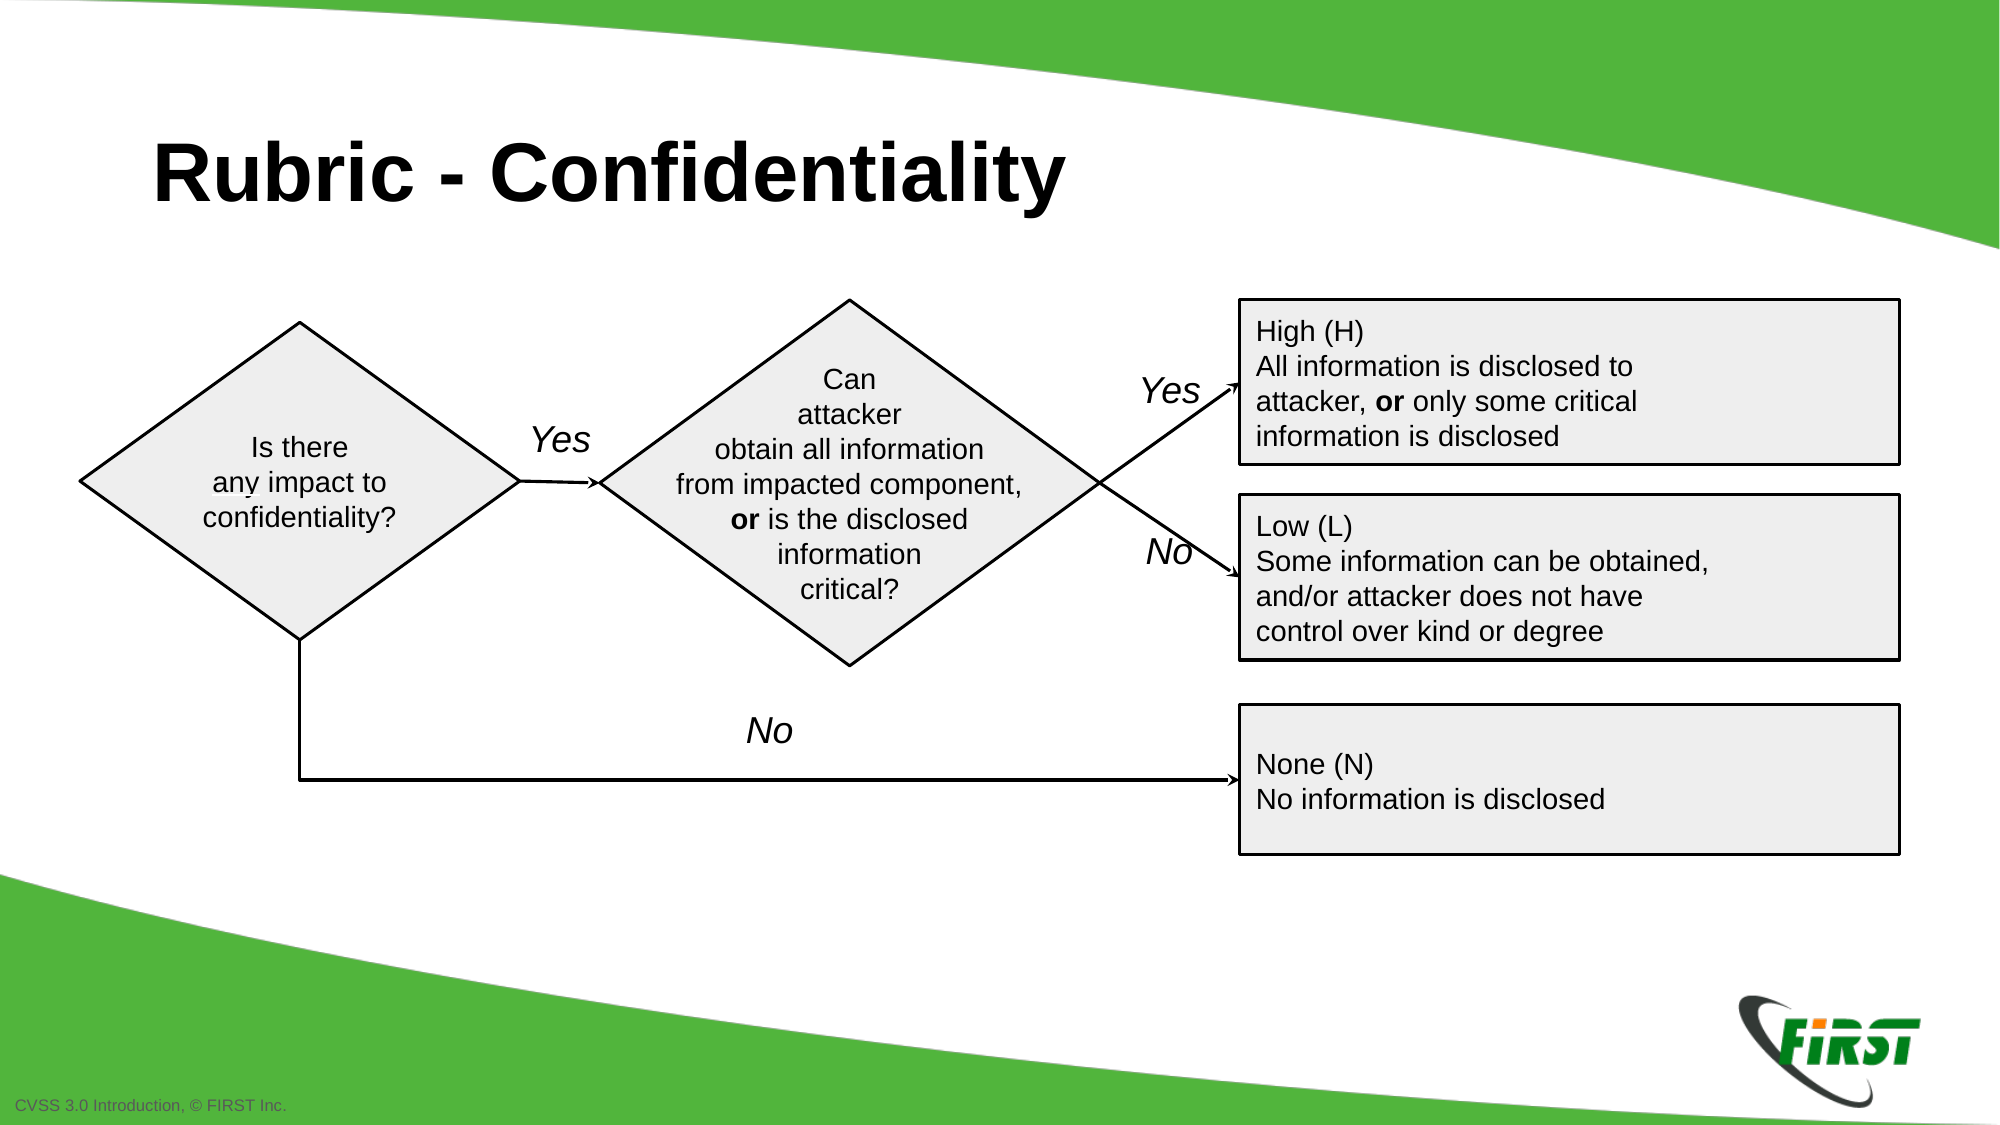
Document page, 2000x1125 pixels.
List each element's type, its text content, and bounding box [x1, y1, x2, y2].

text_box Rubric - Confidentiality [137, 59, 1862, 278]
text_box Can attacker obtain all information from impacted component, or is the disclosed information critical? [601, 299, 1094, 638]
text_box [1099, 382, 1240, 482]
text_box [299, 639, 1240, 781]
text_box High (H) All information is disclosed to attacker, or only some critical information is disclosed [1239, 299, 1900, 465]
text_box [1099, 482, 1240, 578]
text_box None (N) No information is disclosed [1239, 704, 1900, 855]
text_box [519, 480, 601, 484]
text_box Low (L) Some information can be obtained, and/or attacker does not have control over kind or degree [1239, 494, 1900, 661]
text_box [137, 252, 1000, 361]
picture [0, 0, 2000, 1125]
text_box Is there any impact to confidentiality? [79, 361, 519, 639]
